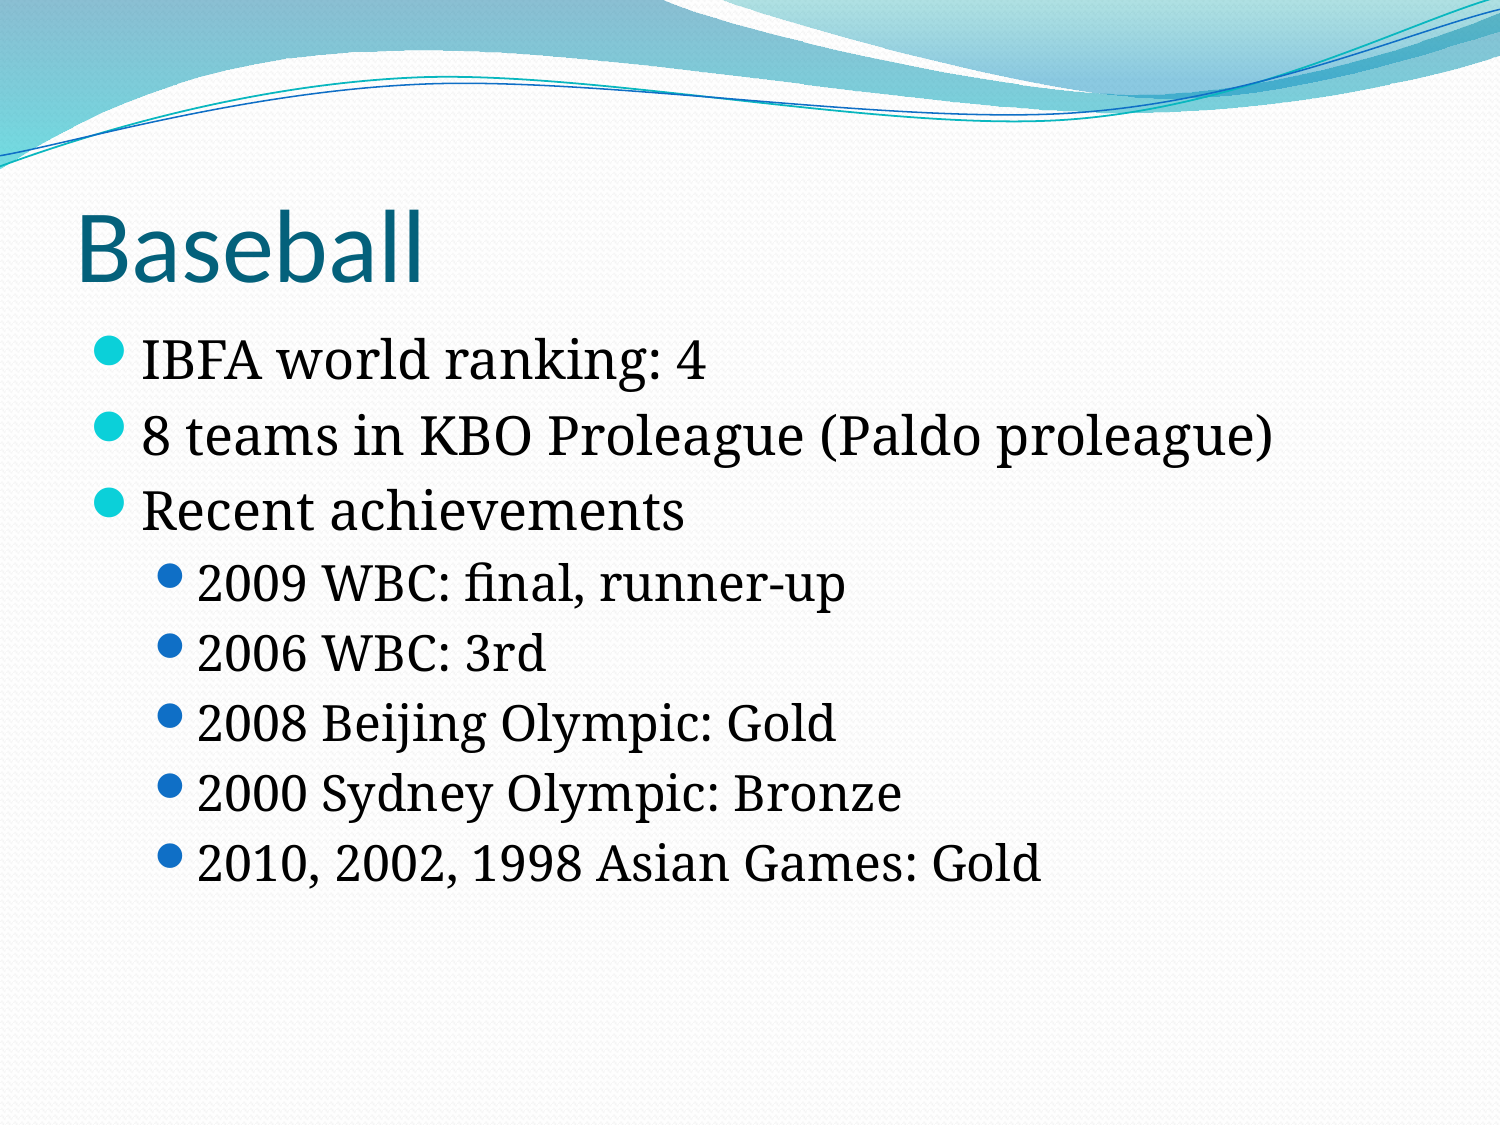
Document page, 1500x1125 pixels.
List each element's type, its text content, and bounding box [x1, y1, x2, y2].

list IBFA world ranking: 4 8 teams in KBO Proleague (Paldo proleague) Recent achievements 2009 WBC: final, runner-up 2006 WBC: 3rd 2008 Beijing Olympic: Gold 2000 Sydney Olympic: Bronze 2010, 2002, 1998 Asian Games: Gold [75, 317, 1425, 1038]
title Baseball [75, 115, 1425, 303]
